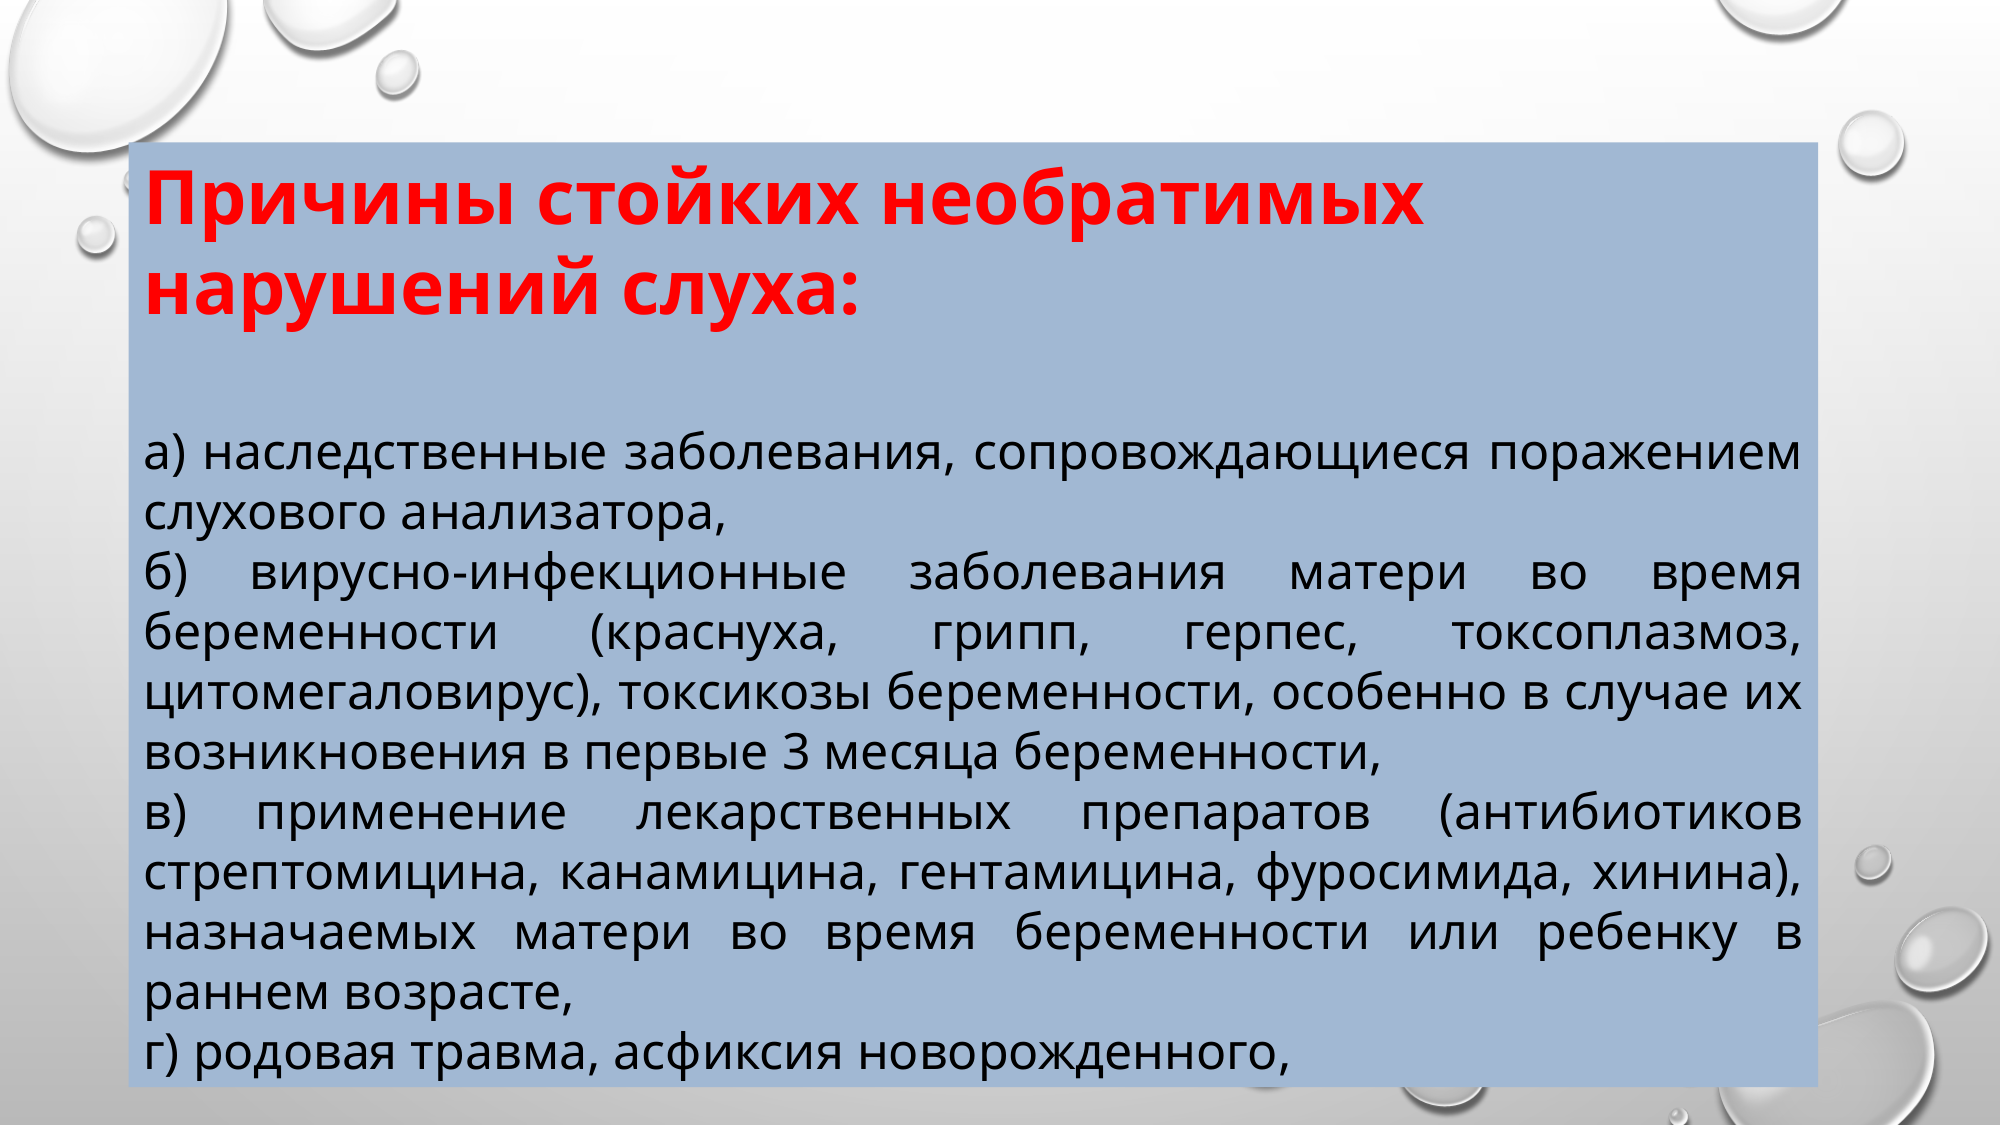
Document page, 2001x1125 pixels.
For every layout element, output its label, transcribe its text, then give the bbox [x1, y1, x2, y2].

picture [0, 0, 2000, 1125]
text_box Причины стойких необратимых нарушений слуха: а) наследственные заболевания, сопровождающиеся поражением слухового анализатора, б) вирусно-инфекционные заболевания матери во время беременности (краснуха, грипп, герпес, токсоплазмоз, цитомегаловирус), токсикозы беременности, особенно в случае их возникновения в первые 3 месяца беременности, в) применение лекарственных препаратов (антибиотиков стрептомицина, канамицина, гентамицина, фуросимида, хинина), назначаемых матери во время беременности или ребенку в раннем возрасте, г) родовая травма, асфиксия новорожденного, [128, 142, 1819, 1088]
